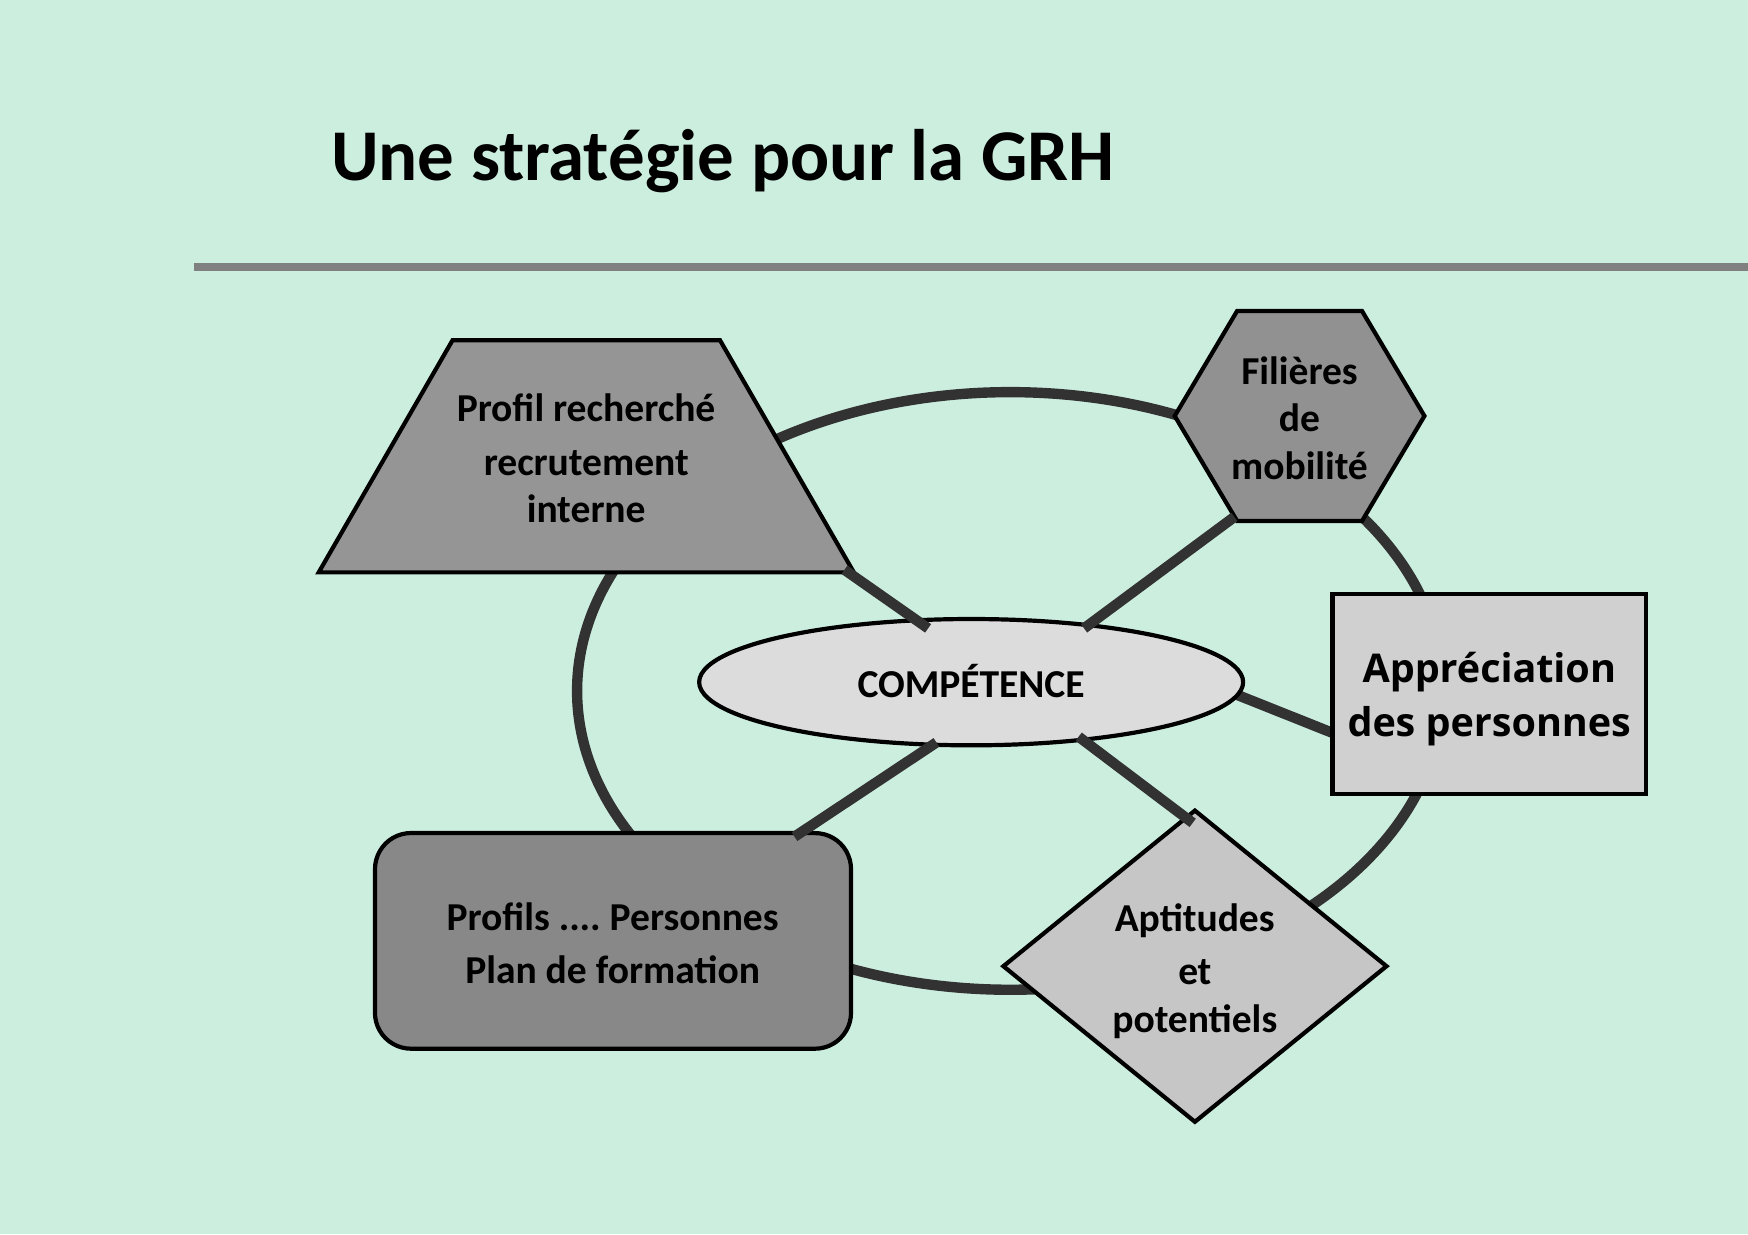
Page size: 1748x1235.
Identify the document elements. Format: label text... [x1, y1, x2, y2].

text_box Profils .... Personnes Plan de formation [374, 833, 852, 1049]
text_box COMPÉTENCE [699, 619, 1244, 746]
text_box Filières de mobilité [1174, 310, 1425, 522]
text_box [195, 264, 1748, 271]
text_box [577, 392, 1420, 990]
text_box Appréciation des personnes [1332, 593, 1647, 794]
text_box Aptitudes et potentiels [1003, 810, 1387, 1122]
text_box Profil recherché recrutement interne [318, 340, 854, 573]
text_box Une stratégie pour la GRH [331, 107, 1570, 196]
